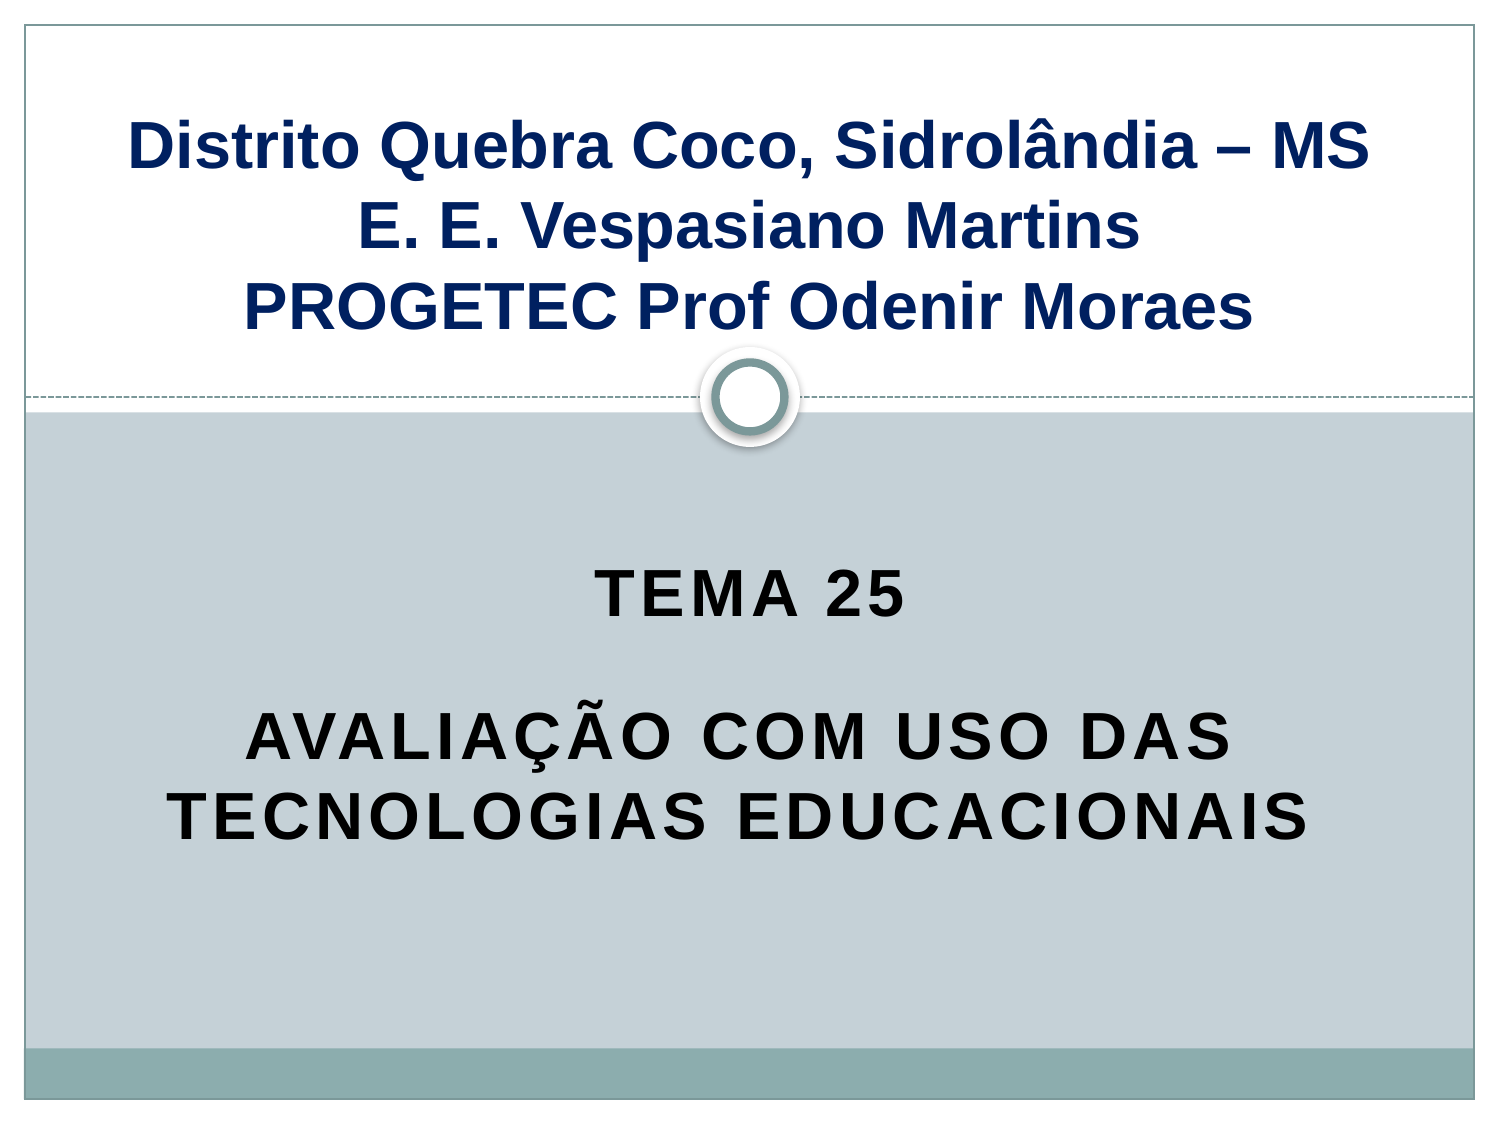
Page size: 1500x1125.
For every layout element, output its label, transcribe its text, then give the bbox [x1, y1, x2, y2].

subtitle Tema 25 Avaliação com uso das tecnologias educacionais [29, 462, 1471, 1012]
title Distrito Quebra Coco, Sidrolândia – MS E. E. Vespasiano Martins PROGETEC Prof Odenir Moraes [29, 54, 1471, 350]
